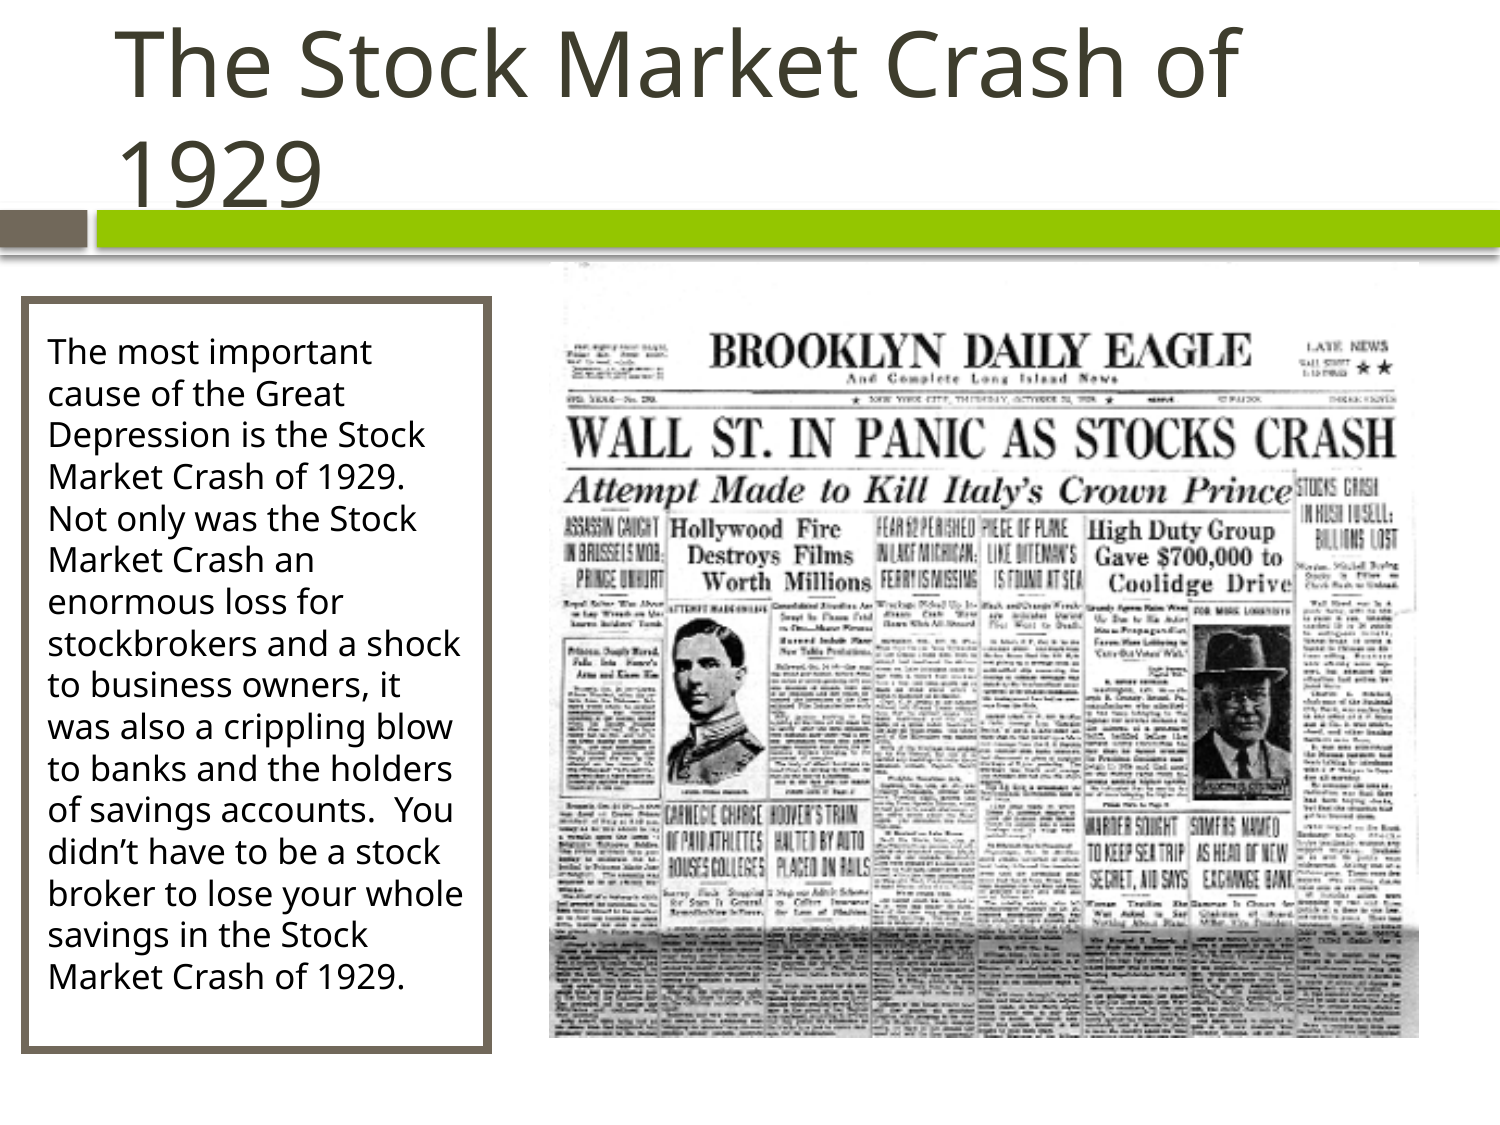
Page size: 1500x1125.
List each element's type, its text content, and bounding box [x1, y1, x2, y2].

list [549, 262, 1419, 1038]
title The Stock Market Crash of 1929 [99, 44, 1425, 188]
list The most important cause of the Great Depression is the Stock Market Crash of 1929. Not only was the Stock Market Crash an enormous loss for stockbrokers and a shock to business owners, it was also a crippling blow to banks and the holders of savings accounts. You didn’t have to be a stock broker to lose your whole savings in the Stock Market Crash of 1929. [21, 296, 492, 1054]
